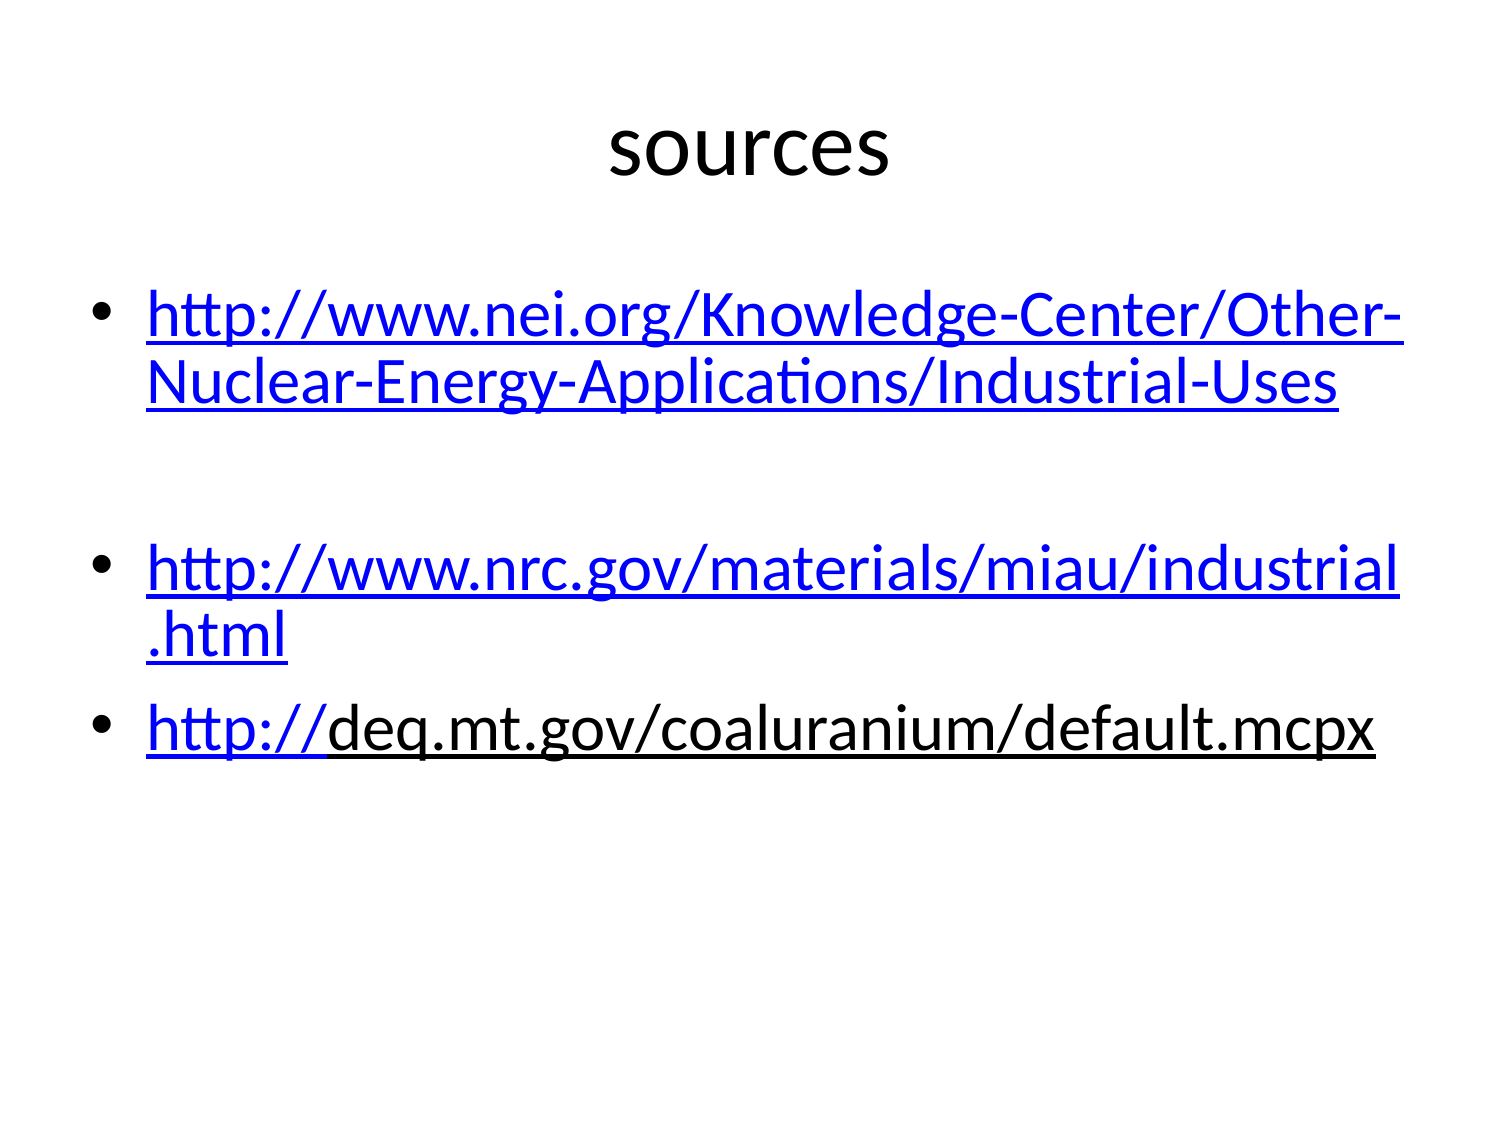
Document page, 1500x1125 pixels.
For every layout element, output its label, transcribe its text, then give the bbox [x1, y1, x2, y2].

title sources [75, 45, 1425, 233]
list http://www.nei.org/Knowledge-Center/Other-Nuclear-Energy-Applications/Industrial-Uses http://www.nrc.gov/materials/miau/industrial.html http://deq.mt.gov/coaluranium/default.mcpx [75, 262, 1425, 1005]
